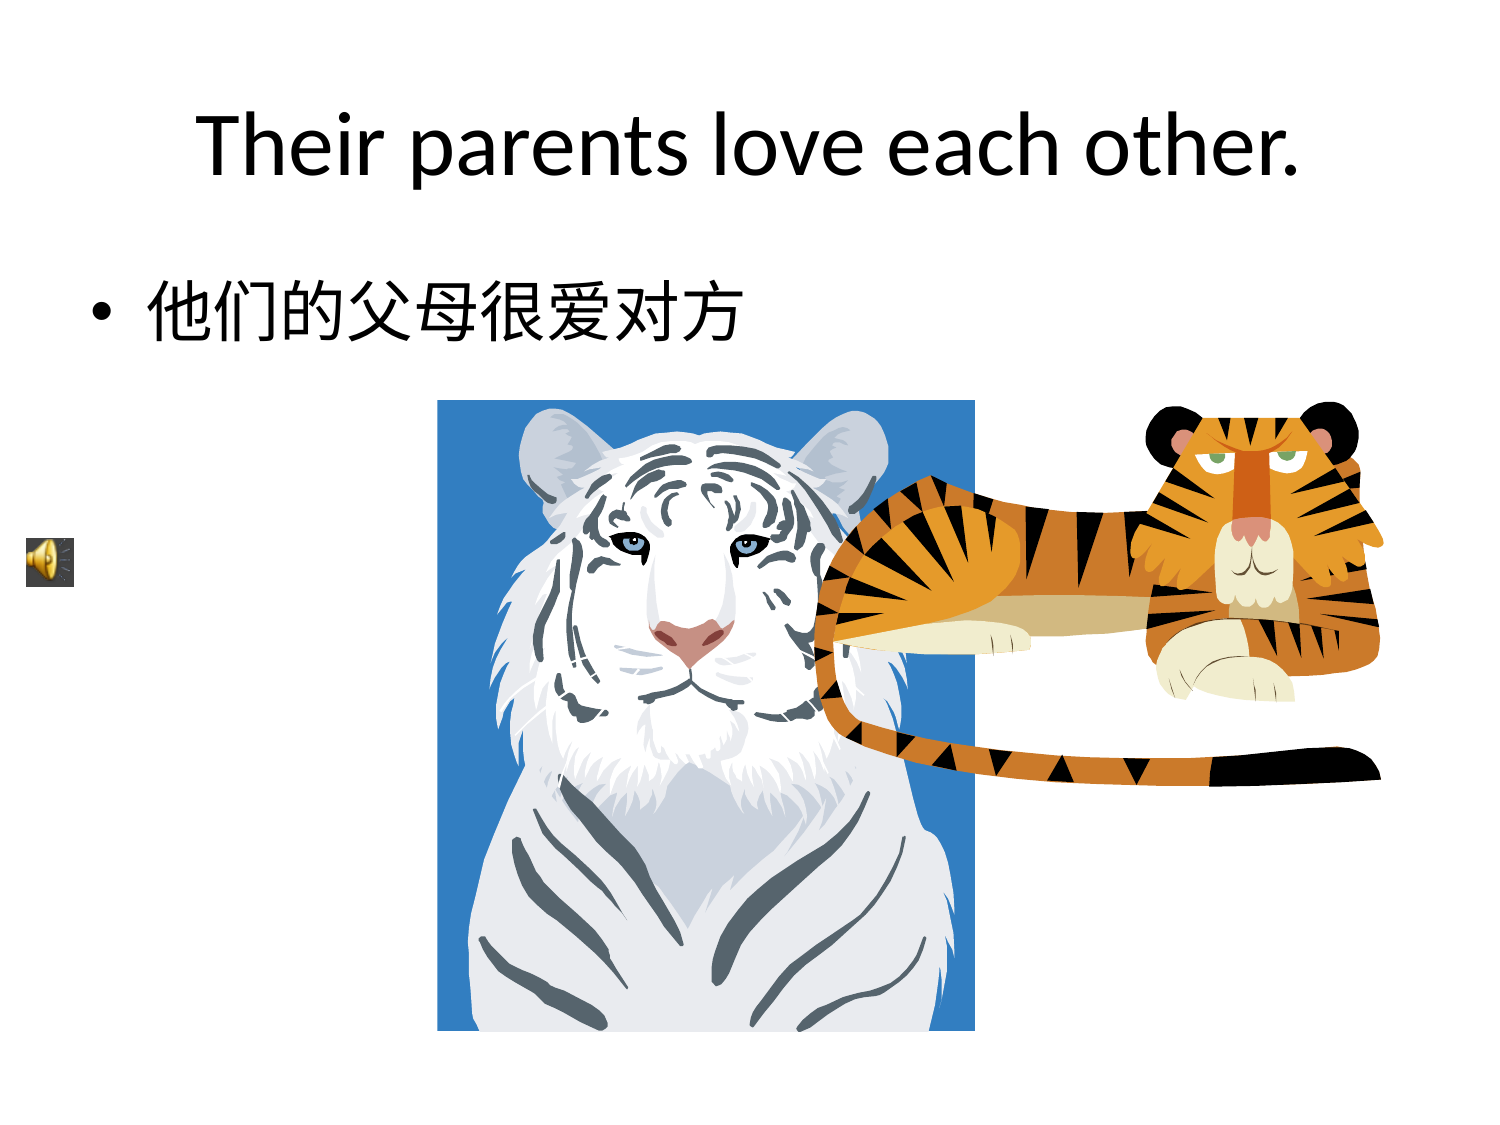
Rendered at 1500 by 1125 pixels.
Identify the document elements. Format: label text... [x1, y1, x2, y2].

title Their parents love each other. [75, 45, 1425, 233]
list 他们的父母很爱对方 [75, 262, 1425, 1005]
picture [437, 399, 1386, 1032]
picture [24, 537, 76, 588]
